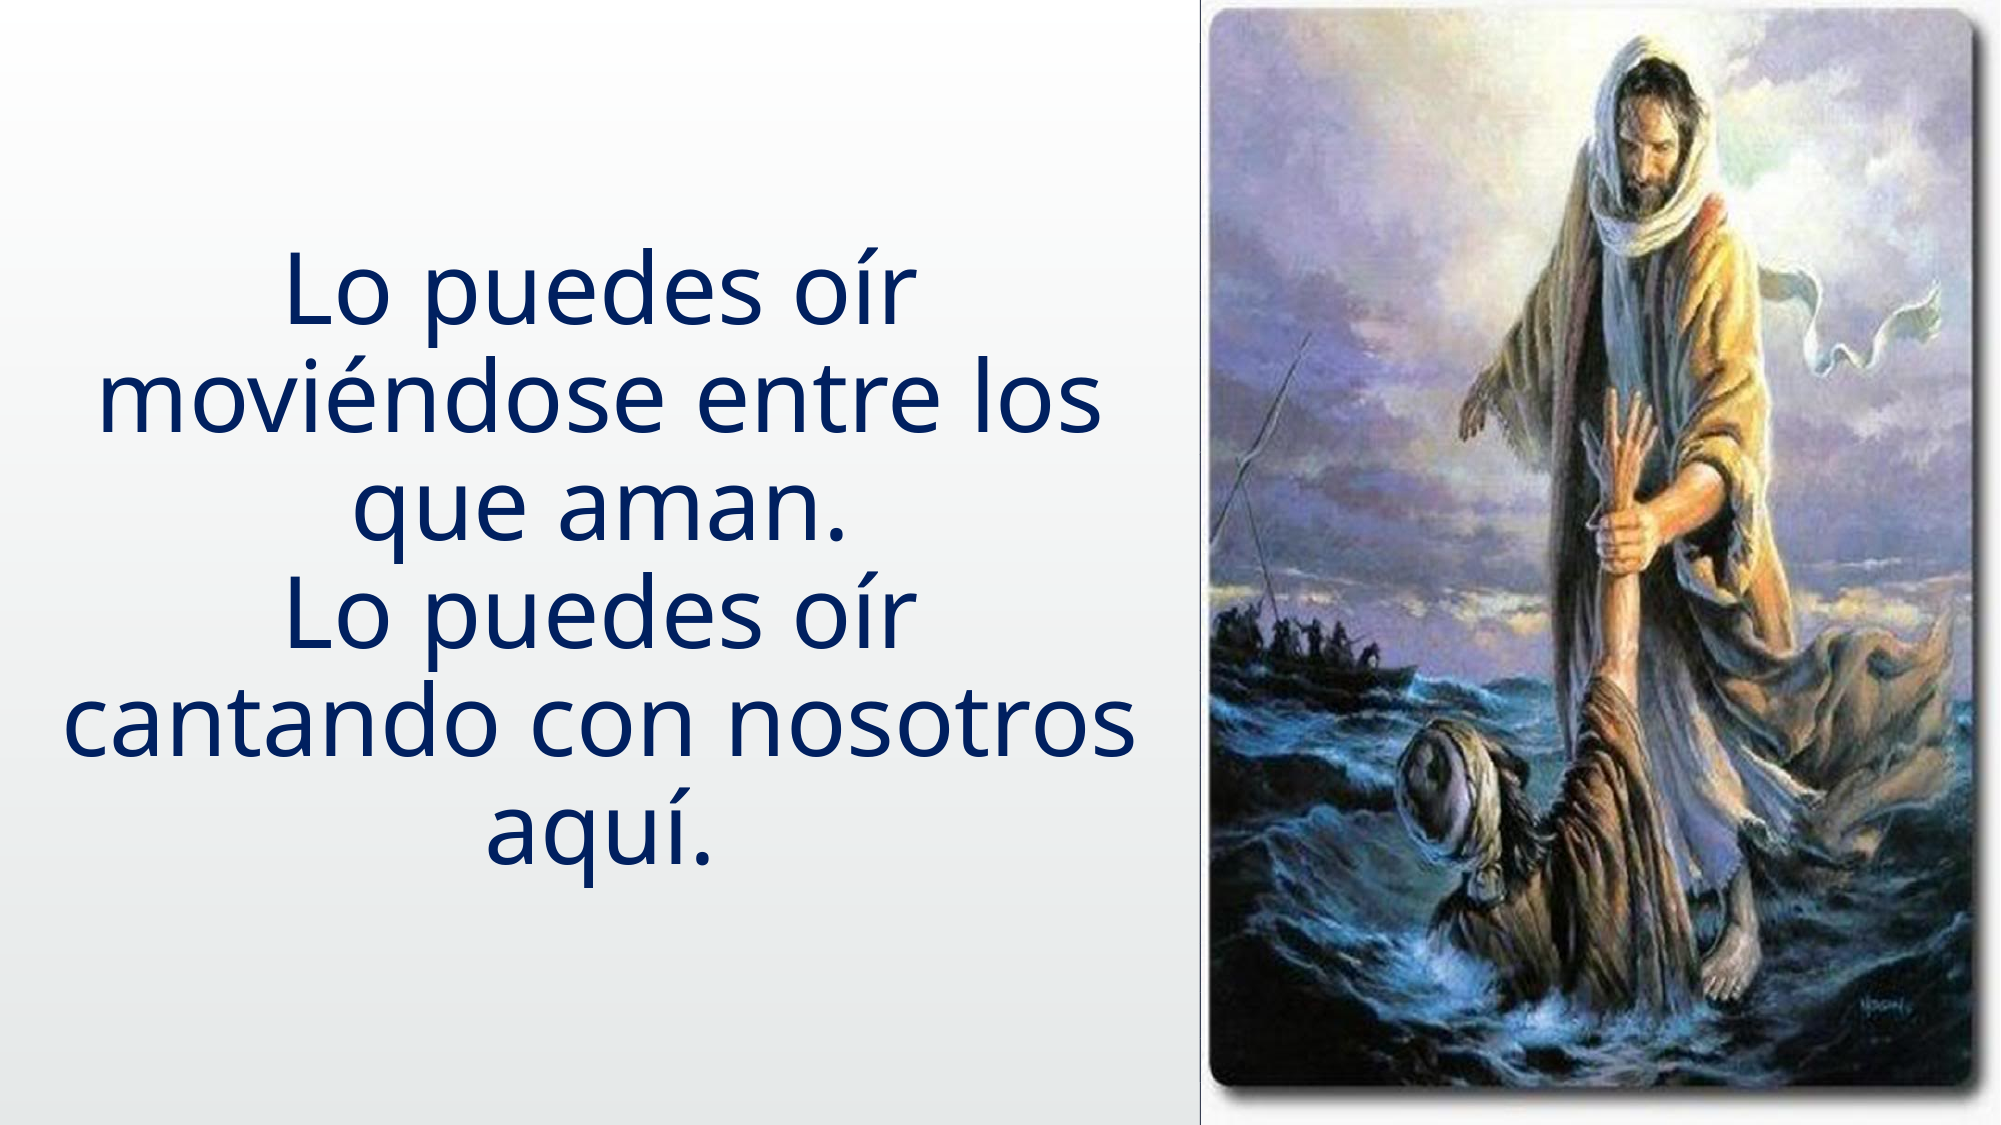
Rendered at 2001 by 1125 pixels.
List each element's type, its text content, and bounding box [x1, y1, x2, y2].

title Lo puedes oír moviéndose entre los que aman. Lo puedes oír cantando con nosotros aquí. [0, 0, 1200, 1125]
picture [1200, 0, 2000, 1125]
